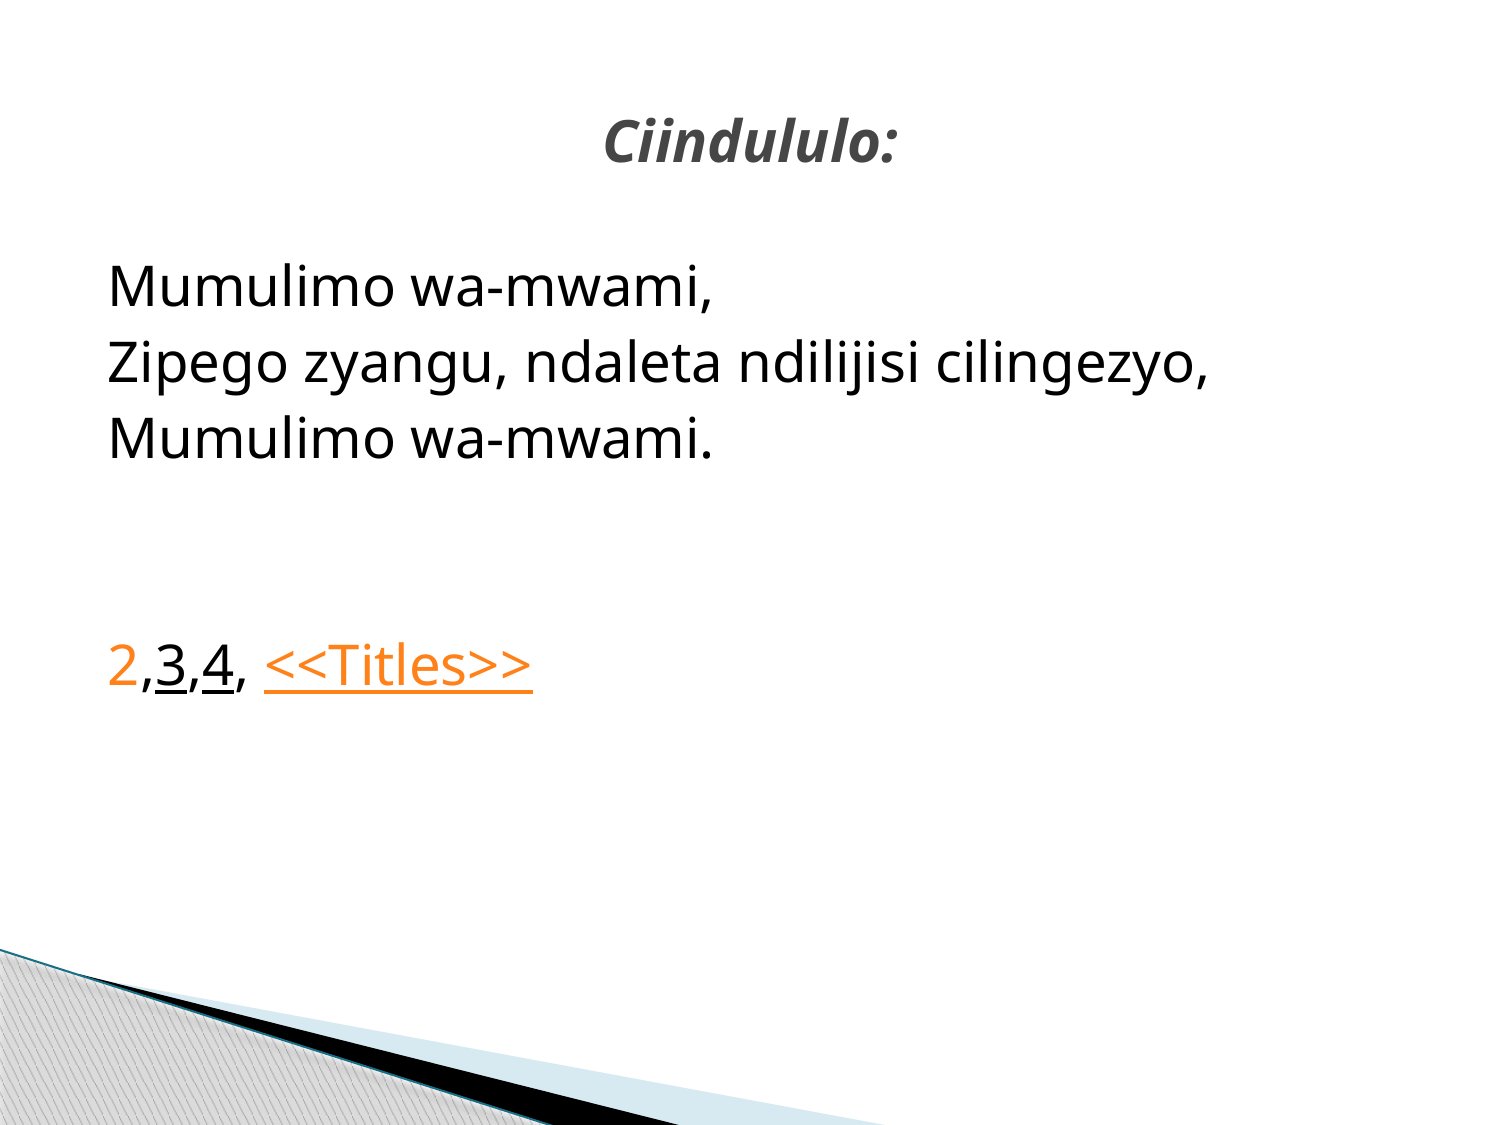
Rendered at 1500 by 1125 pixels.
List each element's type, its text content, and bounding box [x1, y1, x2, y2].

list Mumulimo wa-mwami, Zipego zyangu, ndaleta ndilijisi cilingezyo, Mumulimo wa-mwami. 2,3,4, <<Titles>> [75, 243, 1425, 986]
title Ciindululo: [75, 45, 1425, 233]
